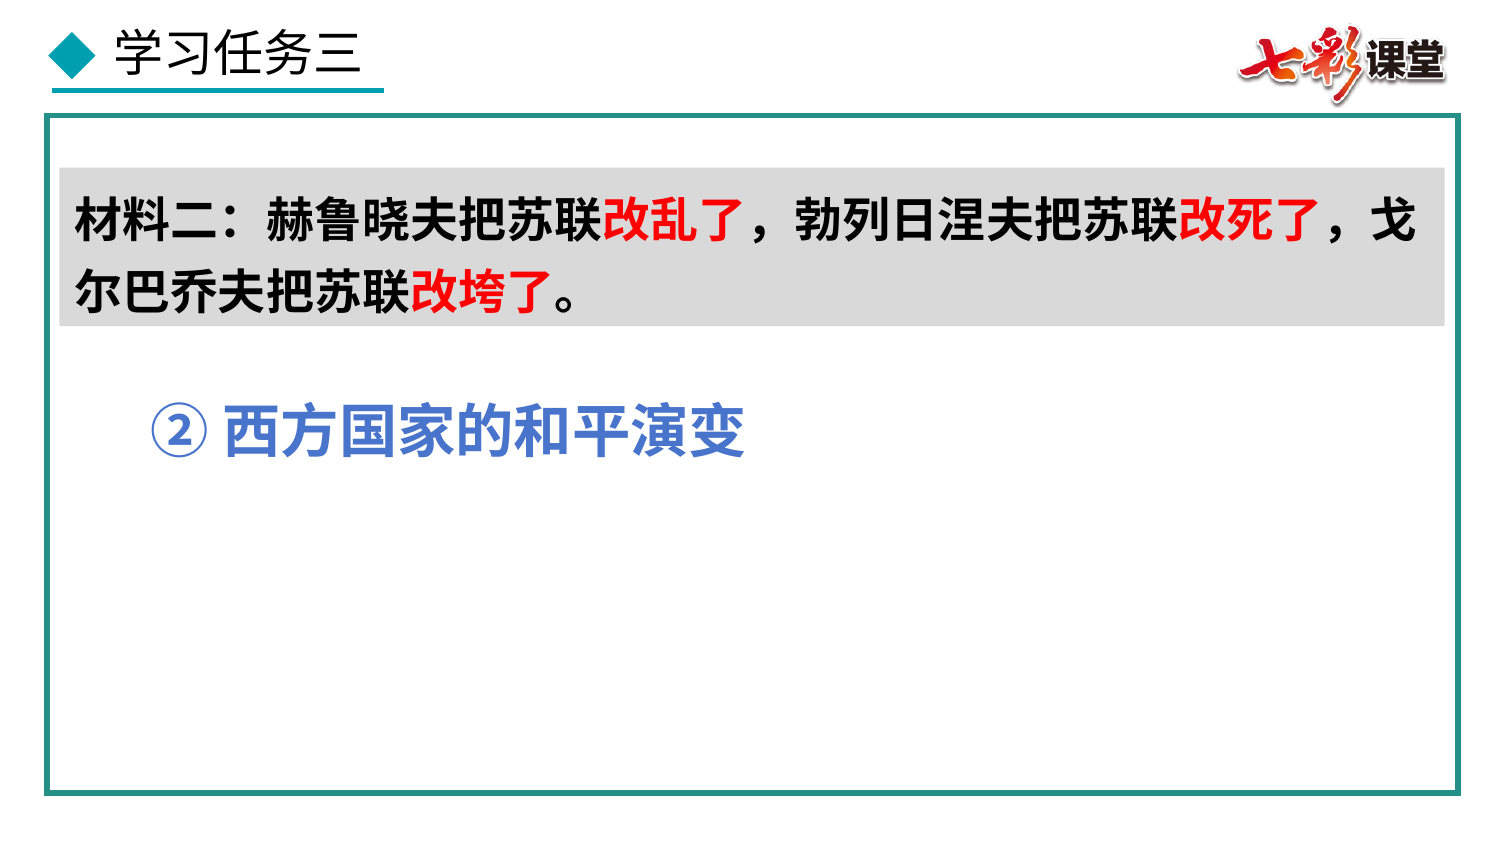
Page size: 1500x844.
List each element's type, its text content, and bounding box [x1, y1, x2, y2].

picture [1234, 20, 1451, 108]
text_box ②西方国家的和平演变 [135, 386, 1058, 472]
text_box 材料二：赫鲁晓夫把苏联改乱了，勃列日涅夫把苏联改死了，戈尔巴乔夫把苏联改垮了。 [59, 167, 1445, 327]
